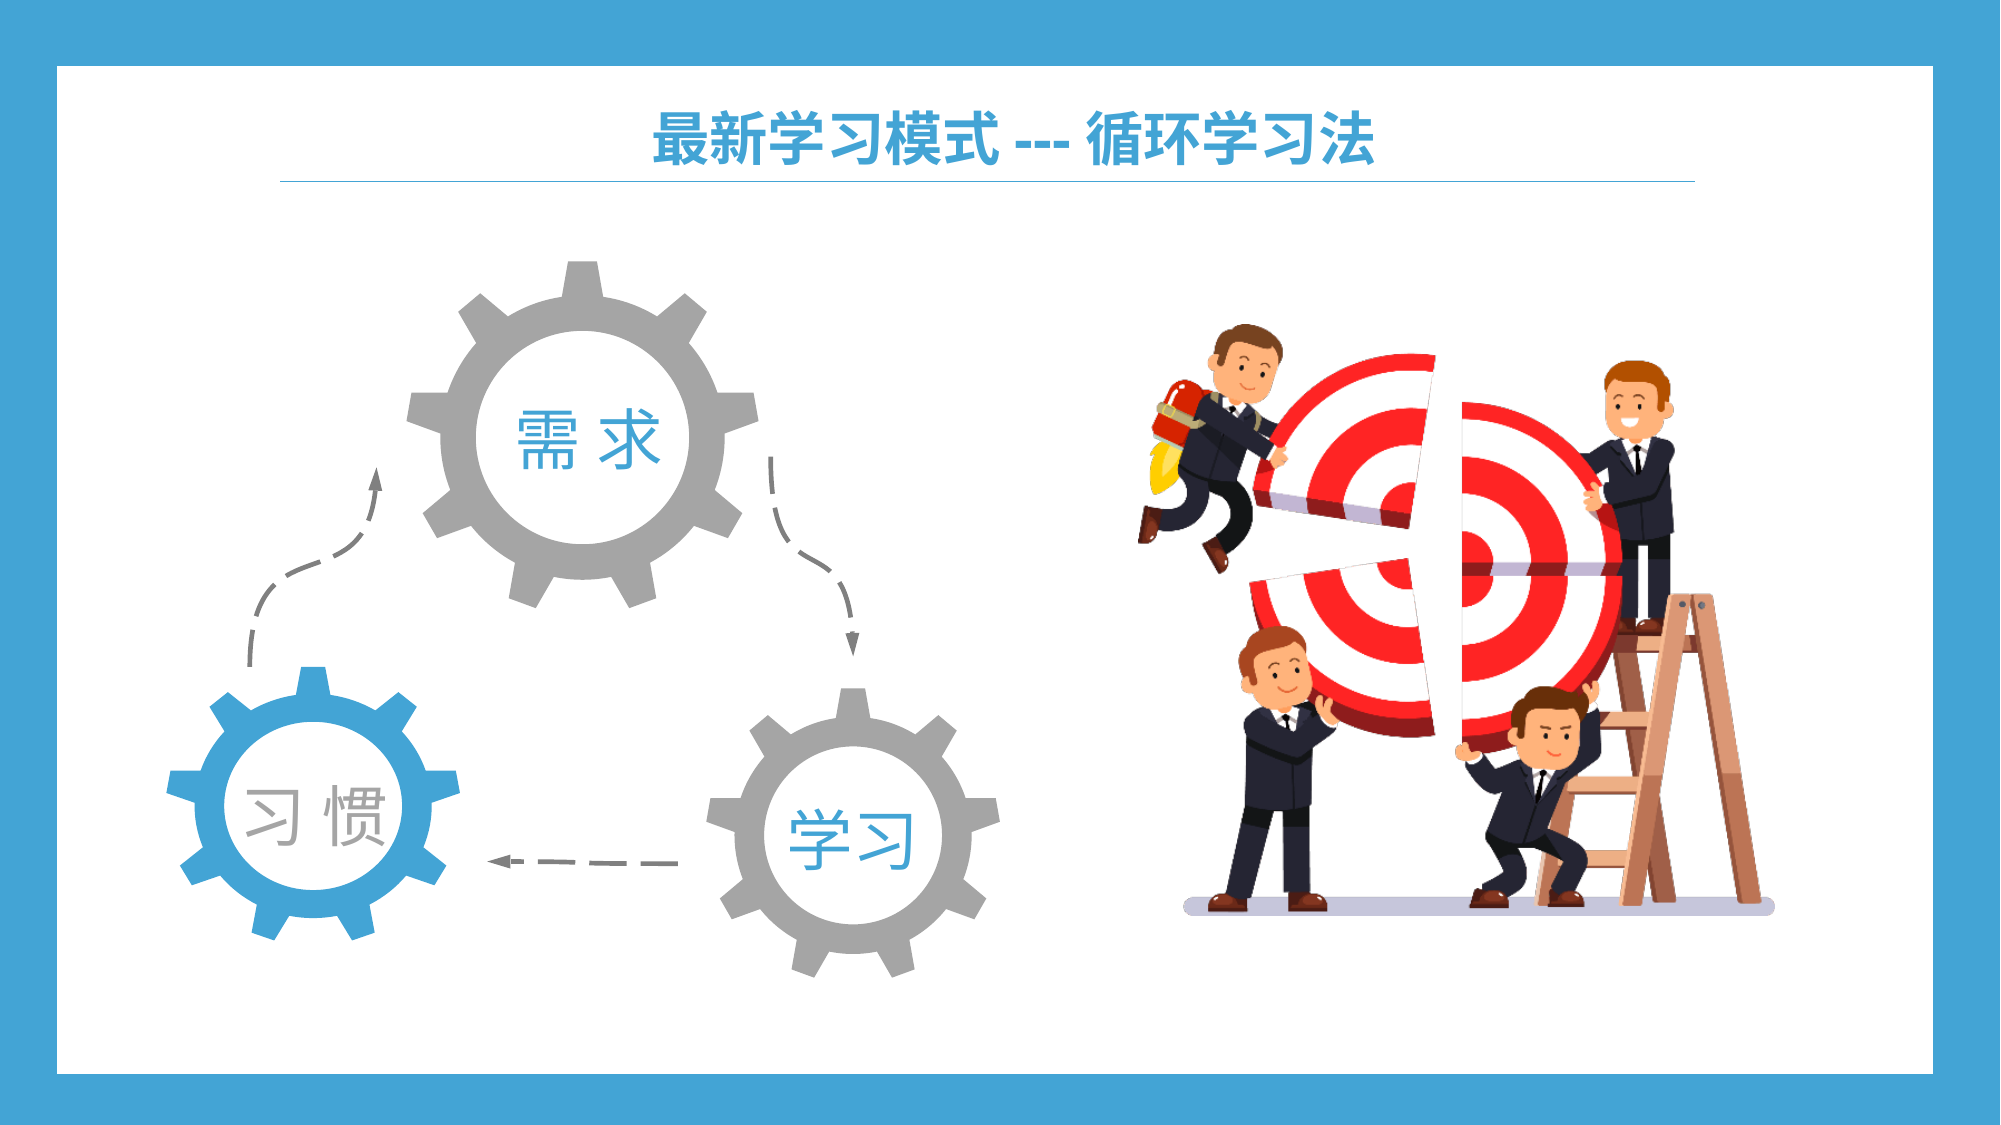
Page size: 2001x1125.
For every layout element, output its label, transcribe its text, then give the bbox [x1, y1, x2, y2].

text_box [406, 261, 759, 609]
text_box [706, 688, 1000, 978]
text_box 需 求 [499, 390, 679, 486]
text_box 学习 [771, 791, 935, 887]
picture [1138, 324, 1775, 916]
text_box 习 惯 [224, 767, 404, 863]
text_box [213, 503, 413, 631]
text_box 最新学习模式---循环学习法 [636, 95, 1414, 180]
text_box [166, 666, 460, 941]
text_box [711, 515, 912, 598]
